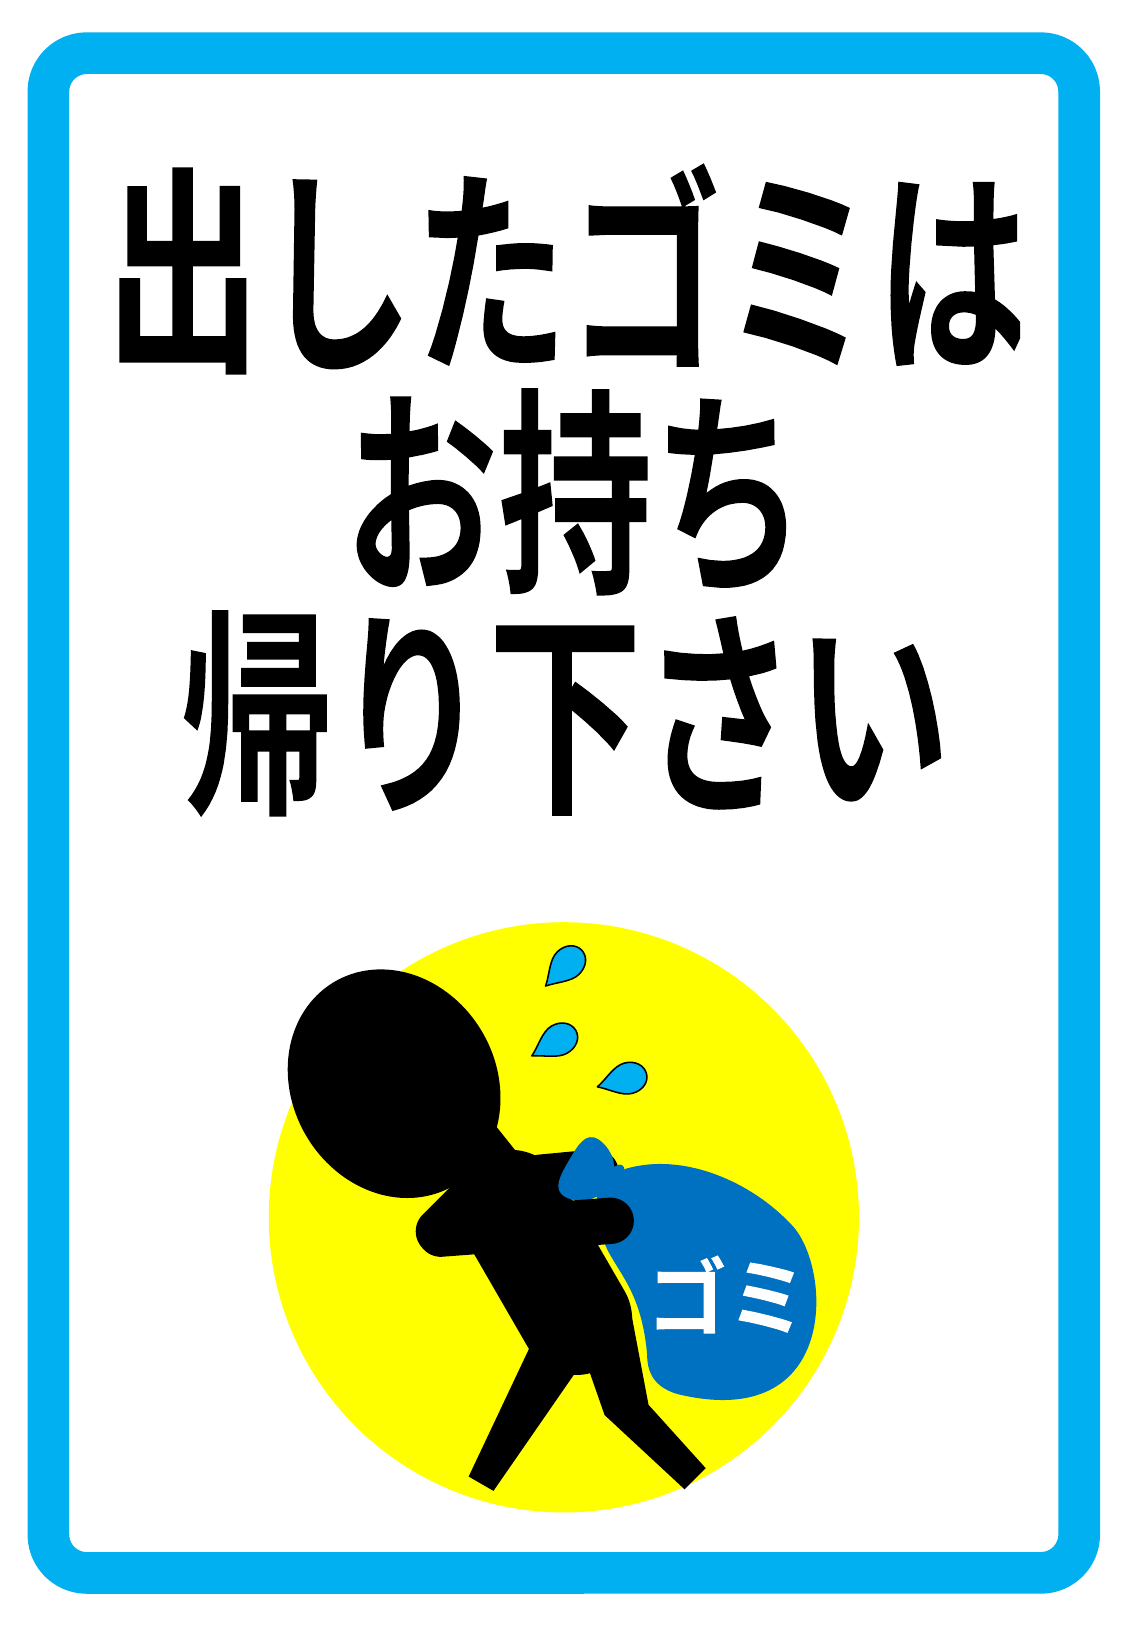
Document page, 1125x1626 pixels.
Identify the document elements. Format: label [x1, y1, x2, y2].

text_box [46, 51, 1082, 1576]
text_box [268, 921, 860, 1513]
